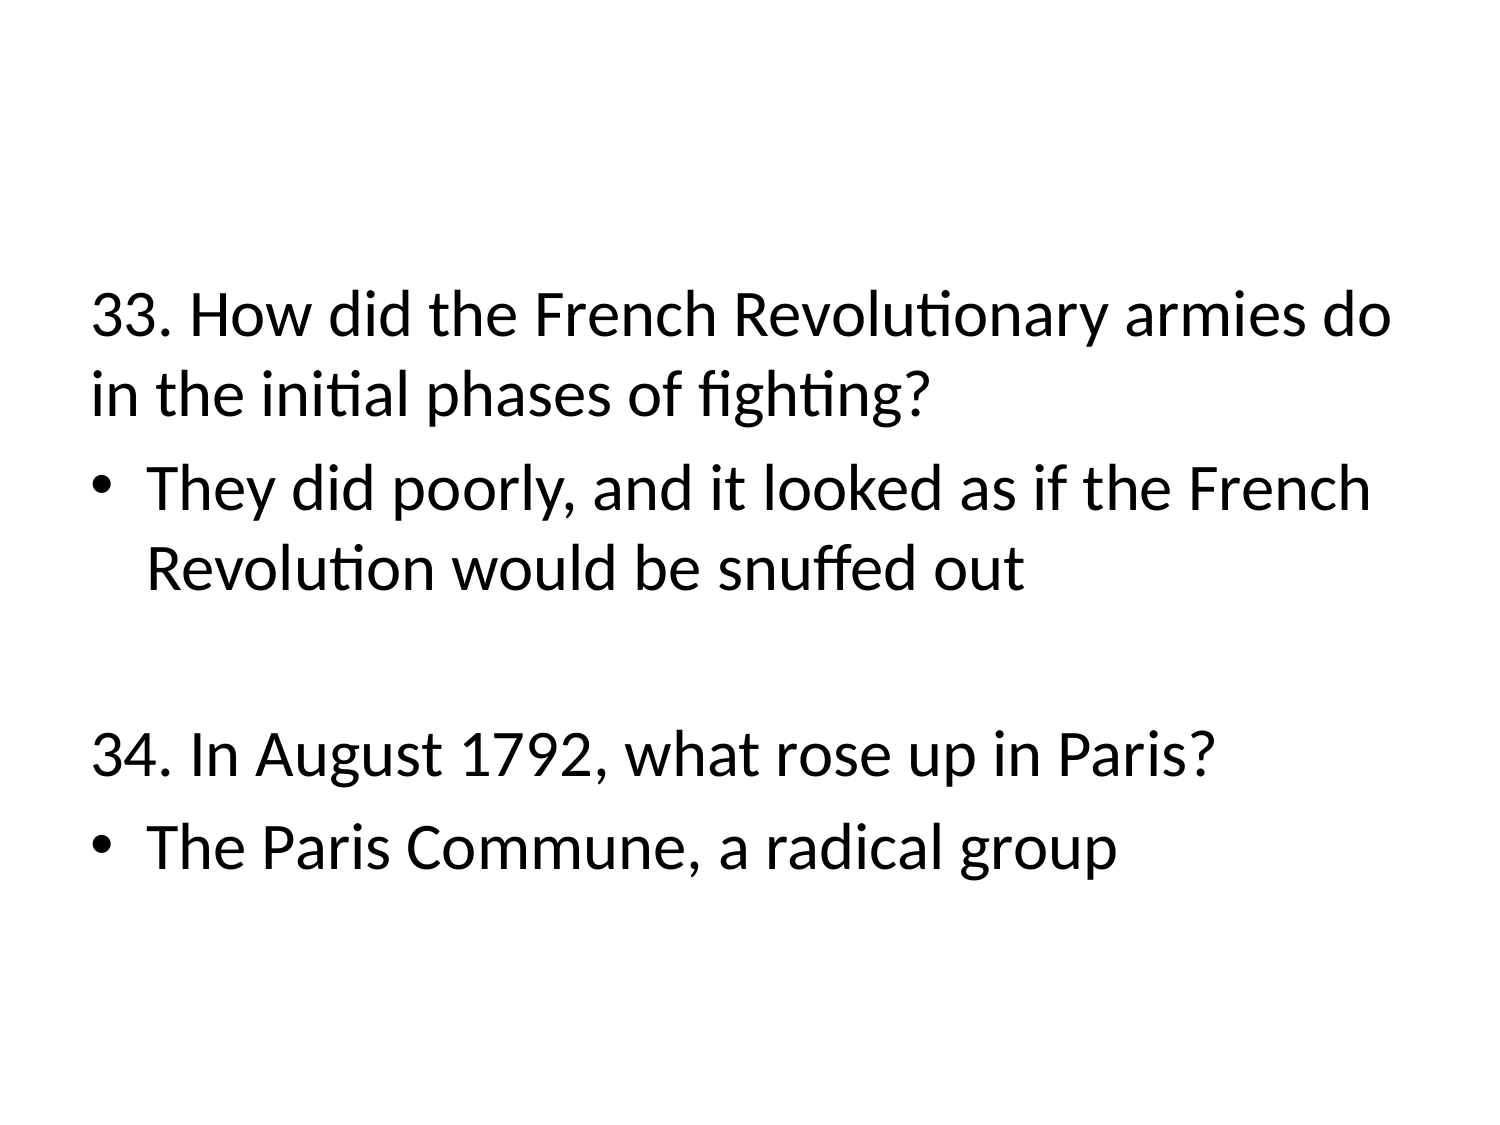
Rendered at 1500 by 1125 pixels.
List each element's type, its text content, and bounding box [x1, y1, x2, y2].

list 33. How did the French Revolutionary armies do in the initial phases of fighting? They did poorly, and it looked as if the French Revolution would be snuffed out 34. In August 1792, what rose up in Paris? The Paris Commune, a radical group [75, 262, 1425, 1005]
